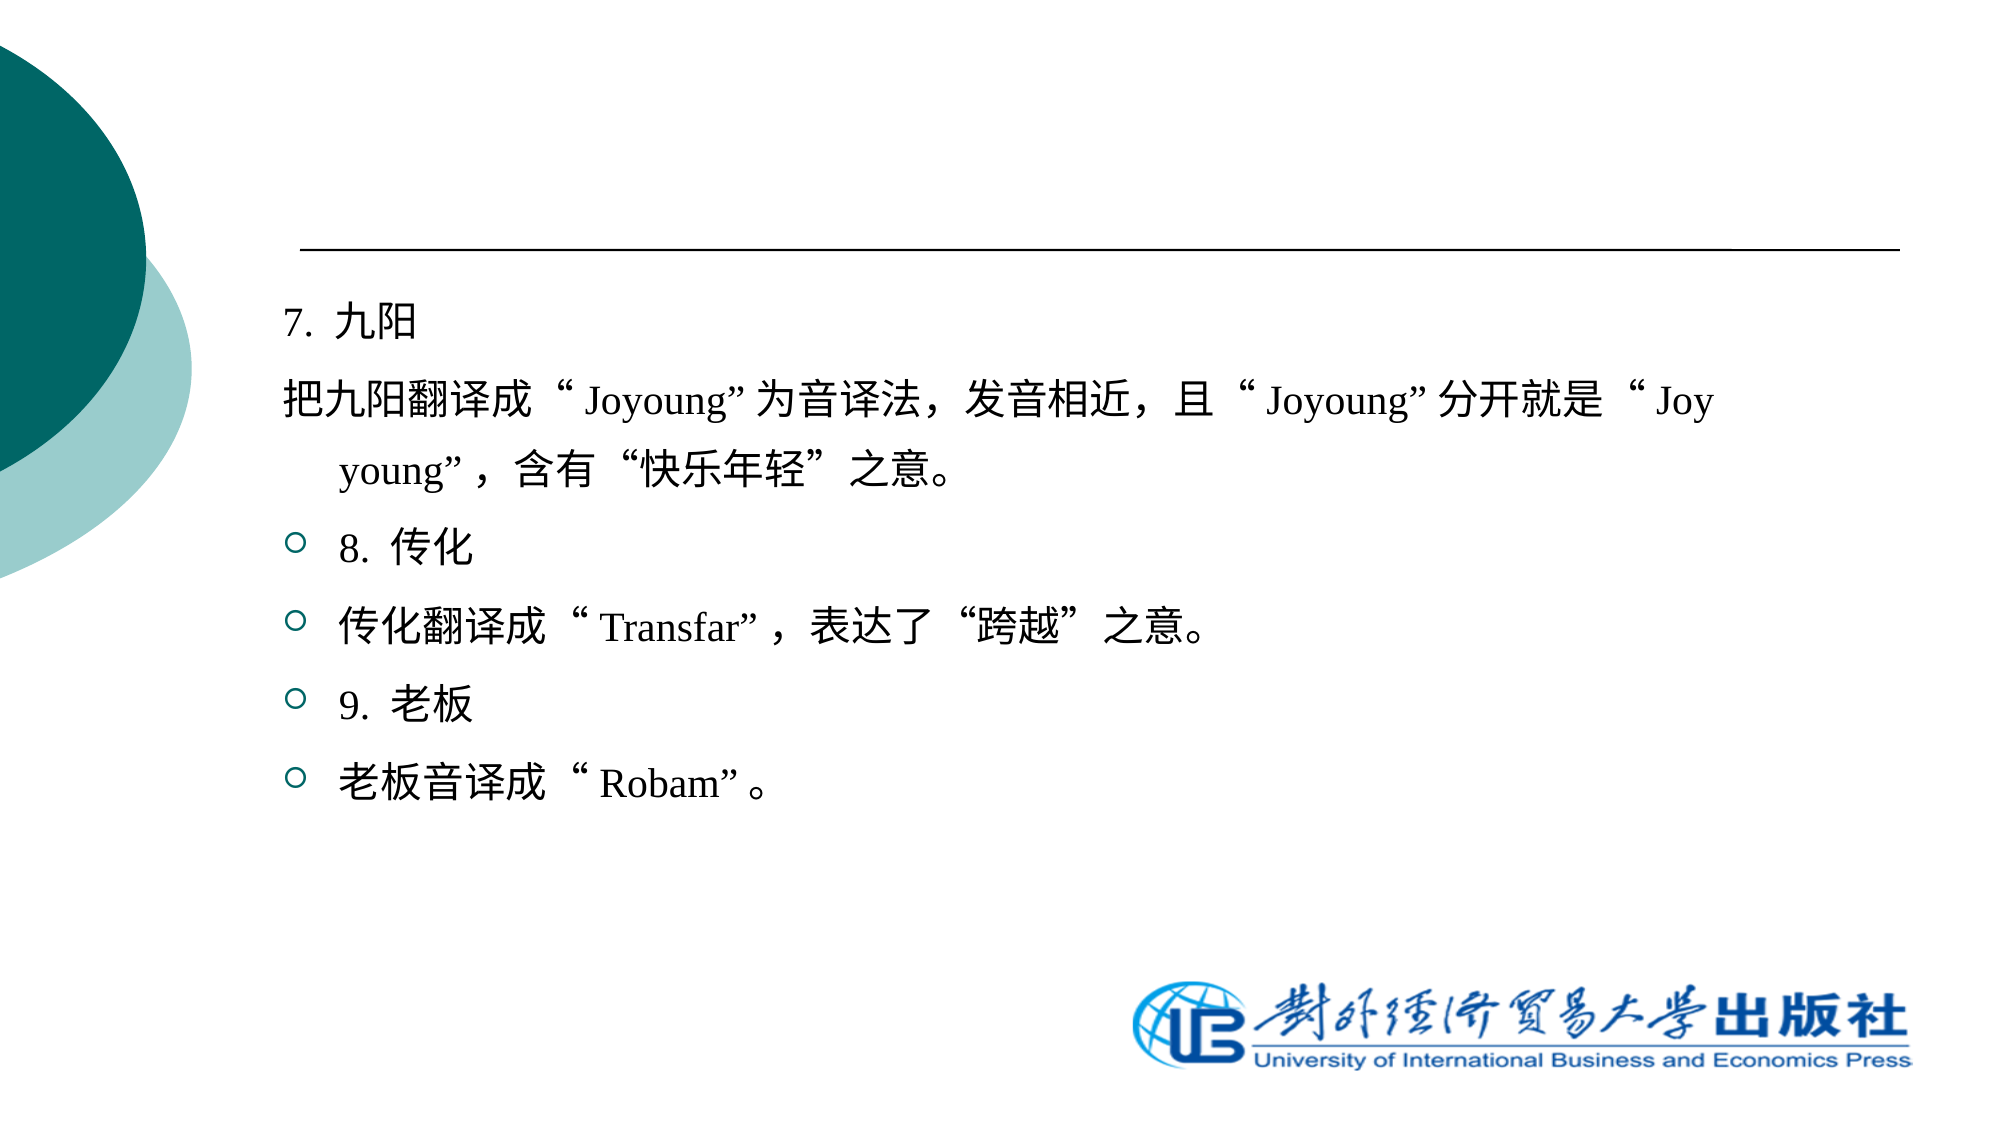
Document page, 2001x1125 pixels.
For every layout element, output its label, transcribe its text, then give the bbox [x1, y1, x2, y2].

picture [1054, 922, 2000, 1125]
list 7. 九阳 把九阳翻译成“Joyoung”为音译法，发音相近，且“Joyoung”分开就是“Joy young”，含有“快乐年轻”之意。 8. 传化 传化翻译成“Transfar”，表达了“跨越”之意。 9. 老板 老板音译成“Robam”。 [267, 266, 1884, 1095]
